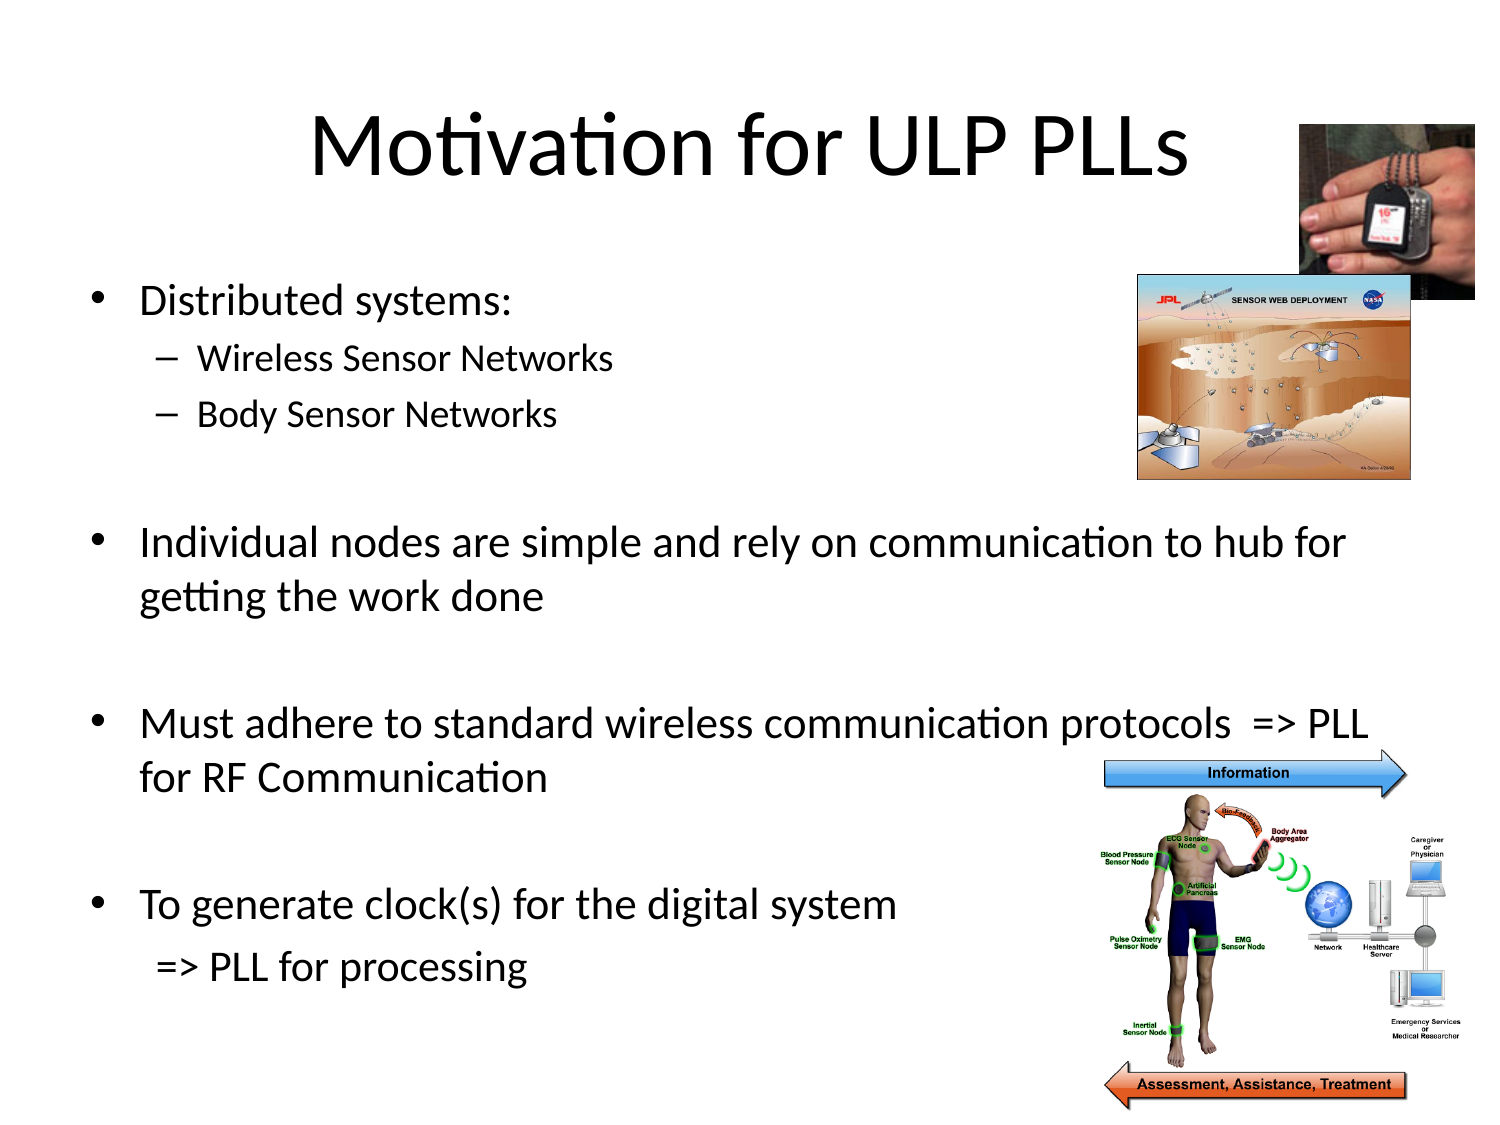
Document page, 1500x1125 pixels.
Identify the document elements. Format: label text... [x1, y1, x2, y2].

picture [1099, 749, 1489, 1111]
picture [1137, 124, 1476, 480]
title Motivation for ULP PLLs [75, 45, 1425, 233]
list Distributed systems: Wireless Sensor Networks Body Sensor Networks Individual nodes are simple and rely on communication to hub for getting the work done Must adhere to standard wireless communication protocols => PLL for RF Communication To generate clock(s) for the digital system => PLL for processing [75, 262, 1425, 1005]
